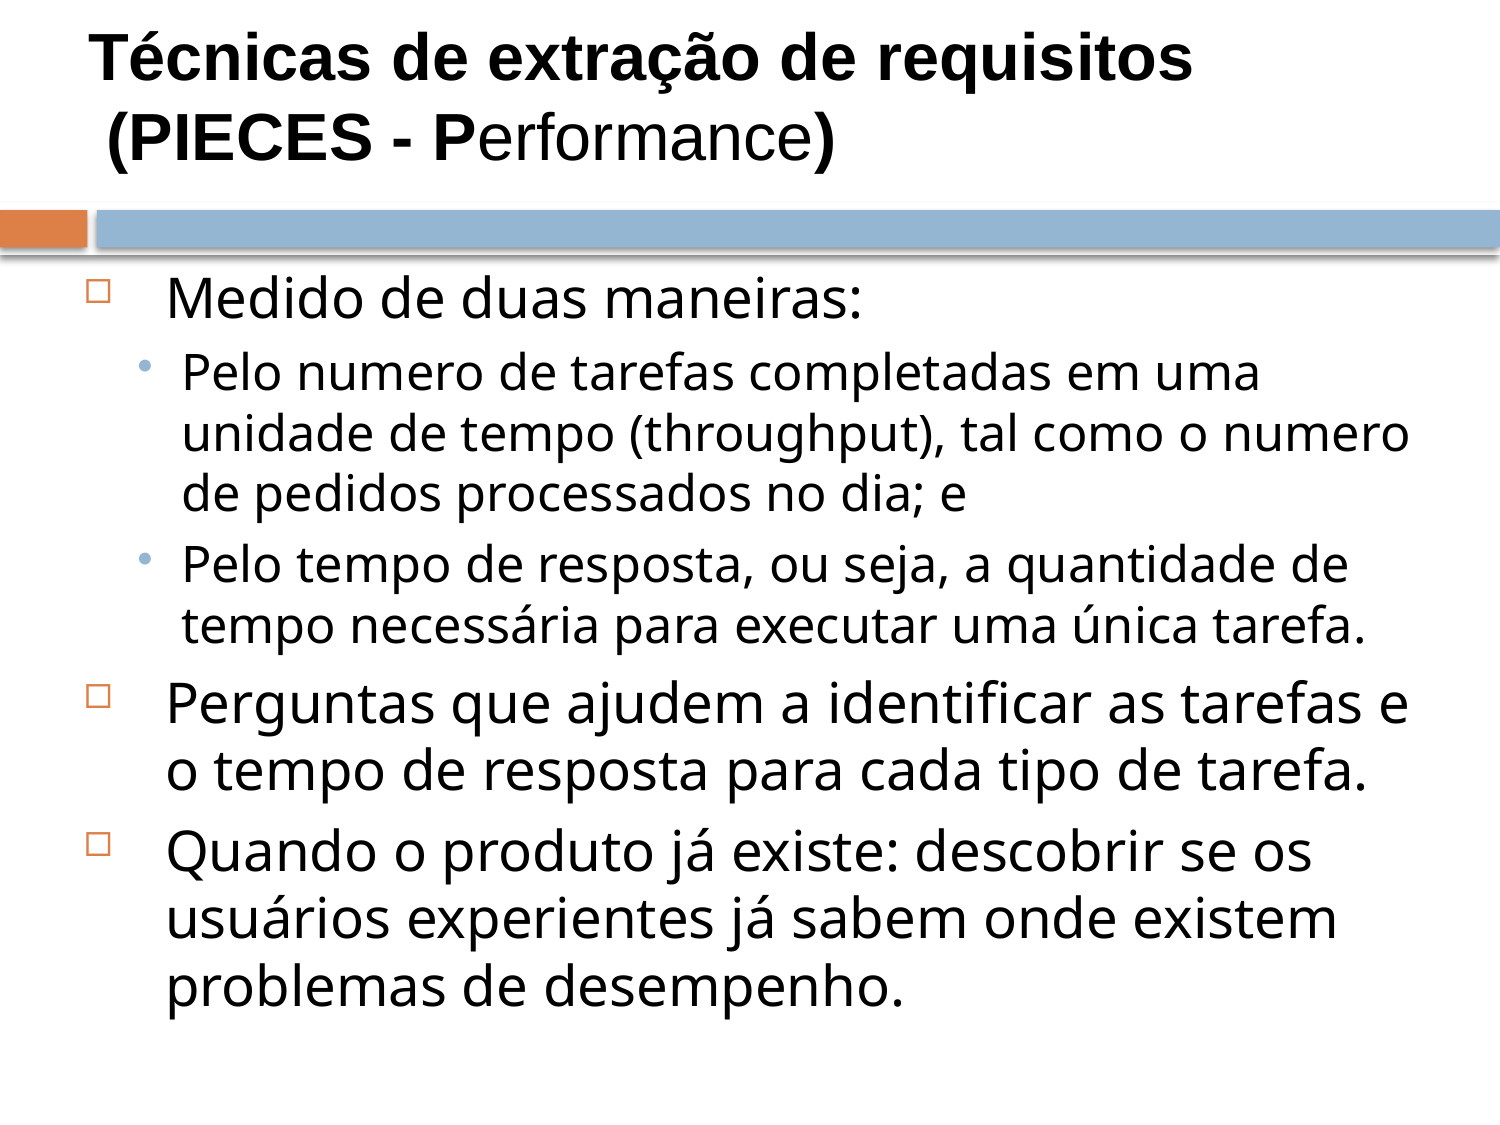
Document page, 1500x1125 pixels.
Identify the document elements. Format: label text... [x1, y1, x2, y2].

list Medido de duas maneiras: Pelo numero de tarefas completadas em uma unidade de tempo (throughput), tal como o numero de pedidos processados no dia; e Pelo tempo de resposta, ou seja, a quantidade de tempo necessária para executar uma única tarefa. Perguntas que ajudem a identificar as tarefas e o tempo de resposta para cada tipo de tarefa. Quando o produto já existe: descobrir se os usuários experientes já sabem onde existem problemas de desempenho. [69, 255, 1438, 1035]
text_box Técnicas de extração de requisitos (PIECES - Performance) [73, 54, 1349, 182]
